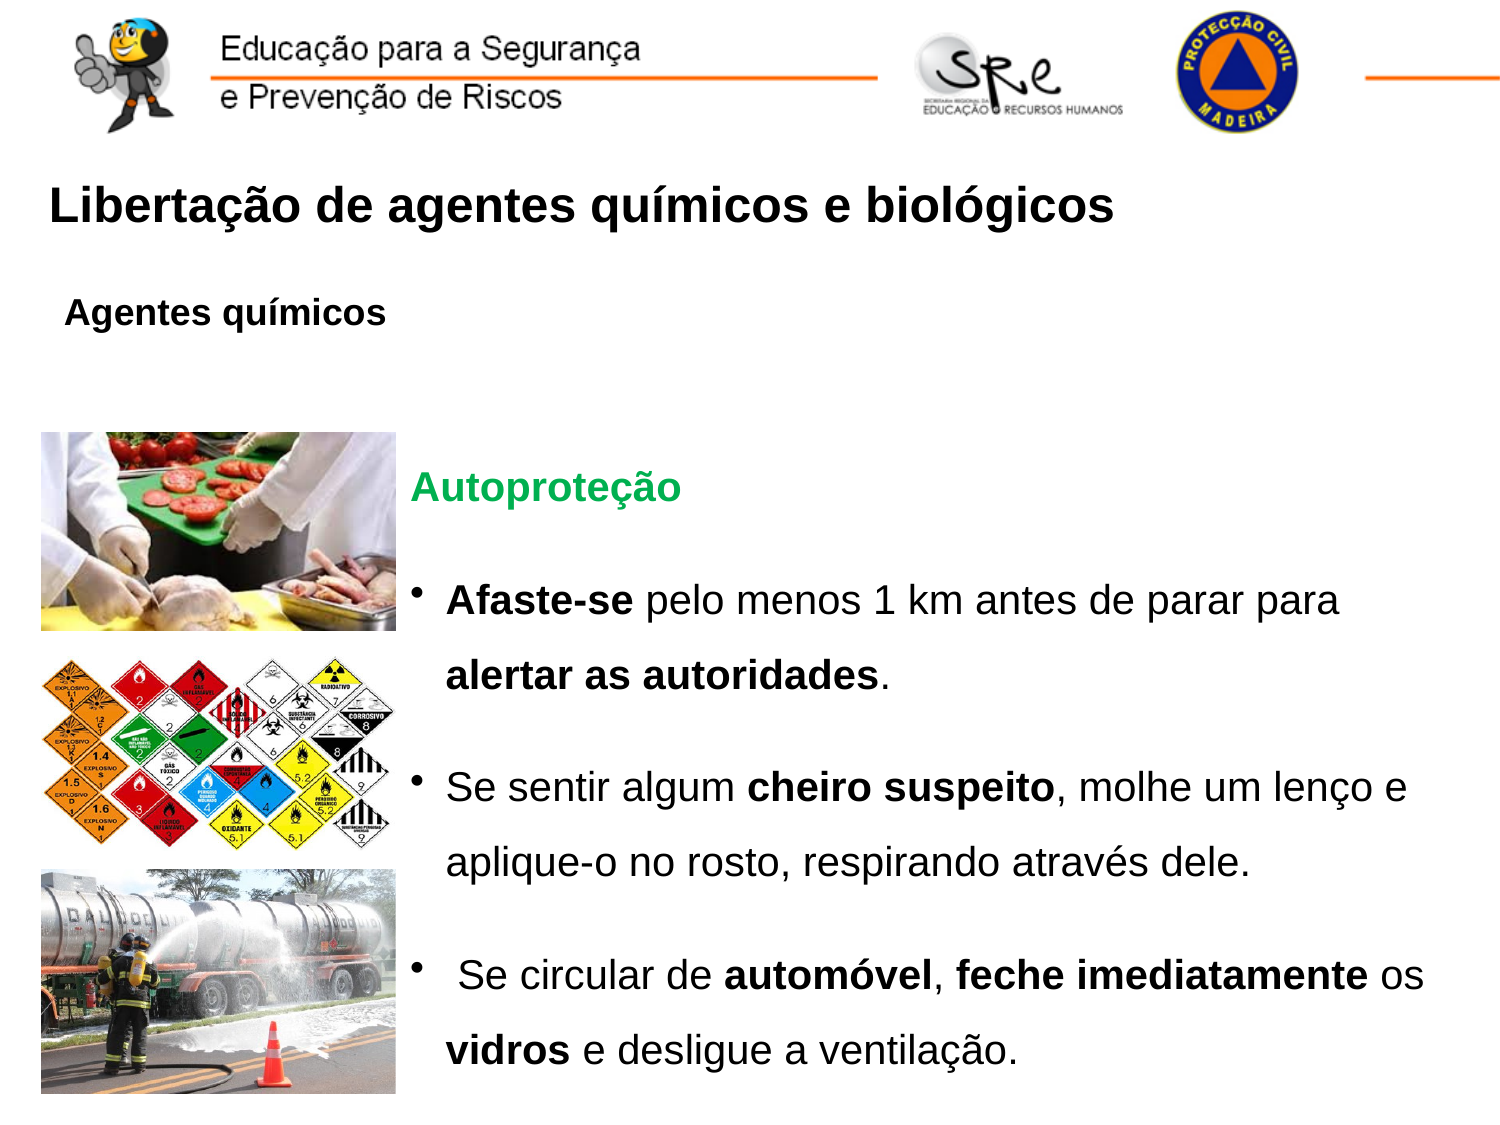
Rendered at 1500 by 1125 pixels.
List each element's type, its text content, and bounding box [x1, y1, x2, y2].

picture [0, 0, 1500, 1125]
text_box Autoproteção Afaste-se pelo menos 1 km antes de parar para alertar as autoridades. Se sentir algum cheiro suspeito, molhe um lenço e aplique-o no rosto, respirando através dele. Se circular de automóvel, feche imediatamente os vidros e desligue a ventilação. [395, 427, 1469, 1081]
text_box Agentes químicos [48, 280, 402, 341]
text_box Libertação de agentes químicos e biológicos [34, 165, 1131, 240]
